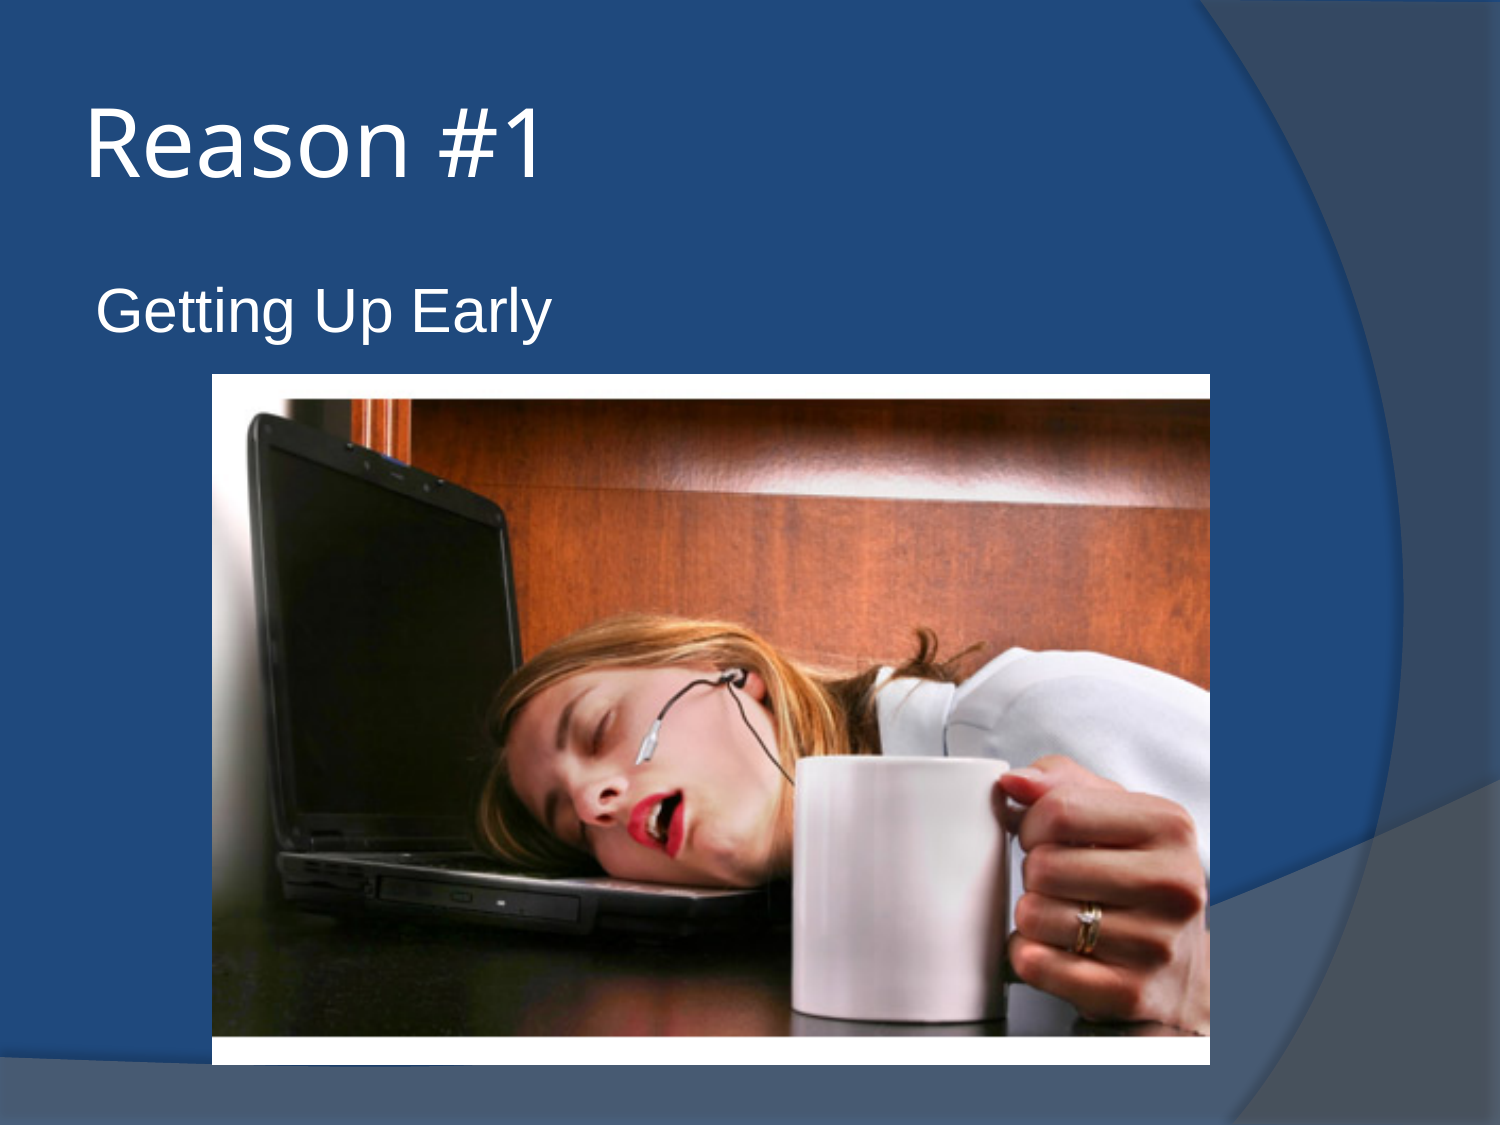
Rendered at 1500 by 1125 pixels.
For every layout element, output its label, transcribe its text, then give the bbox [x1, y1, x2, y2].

picture [212, 374, 1210, 1065]
title Reason #1 [75, 45, 1300, 233]
list Getting Up Early [75, 262, 1300, 1005]
